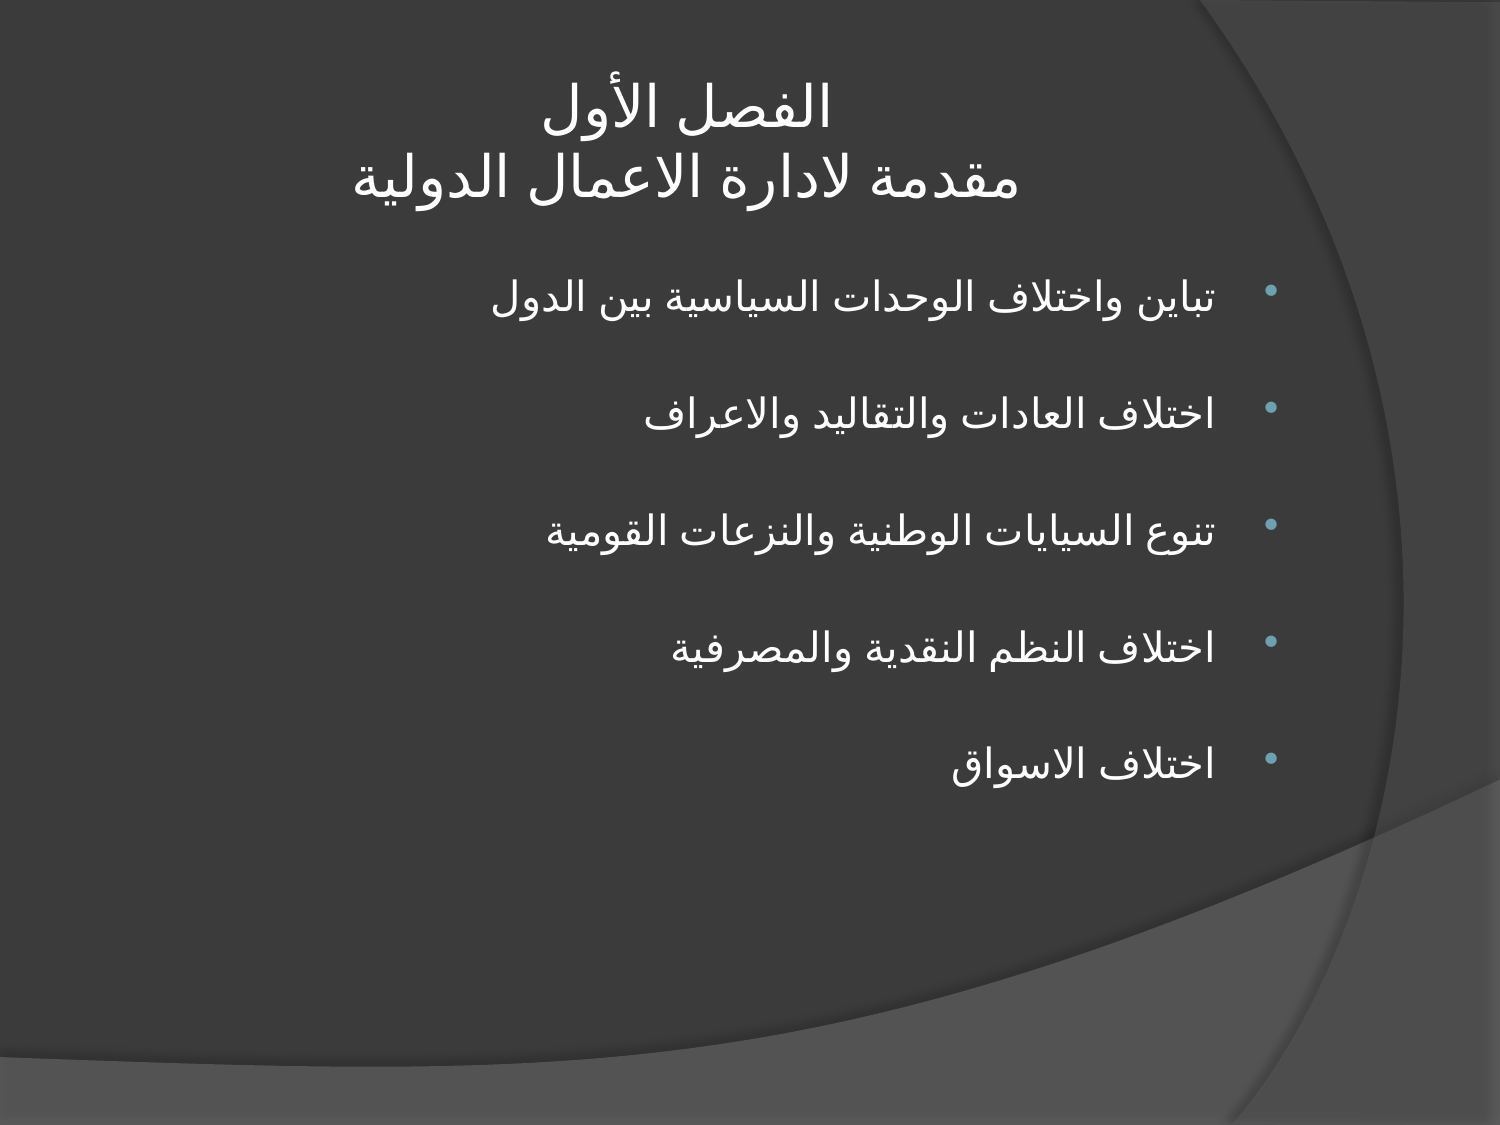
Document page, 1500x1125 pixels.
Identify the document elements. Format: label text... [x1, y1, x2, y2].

list تباين واختلاف الوحدات السياسية بين الدول اختلاف العادات والتقاليد والاعراف تنوع السيايات الوطنية والنزعات القومية اختلاف النظم النقدية والمصرفية اختلاف الاسواق [75, 262, 1300, 1005]
title الفصل الأول مقدمة لادارة الاعمال الدولية [75, 45, 1300, 233]
